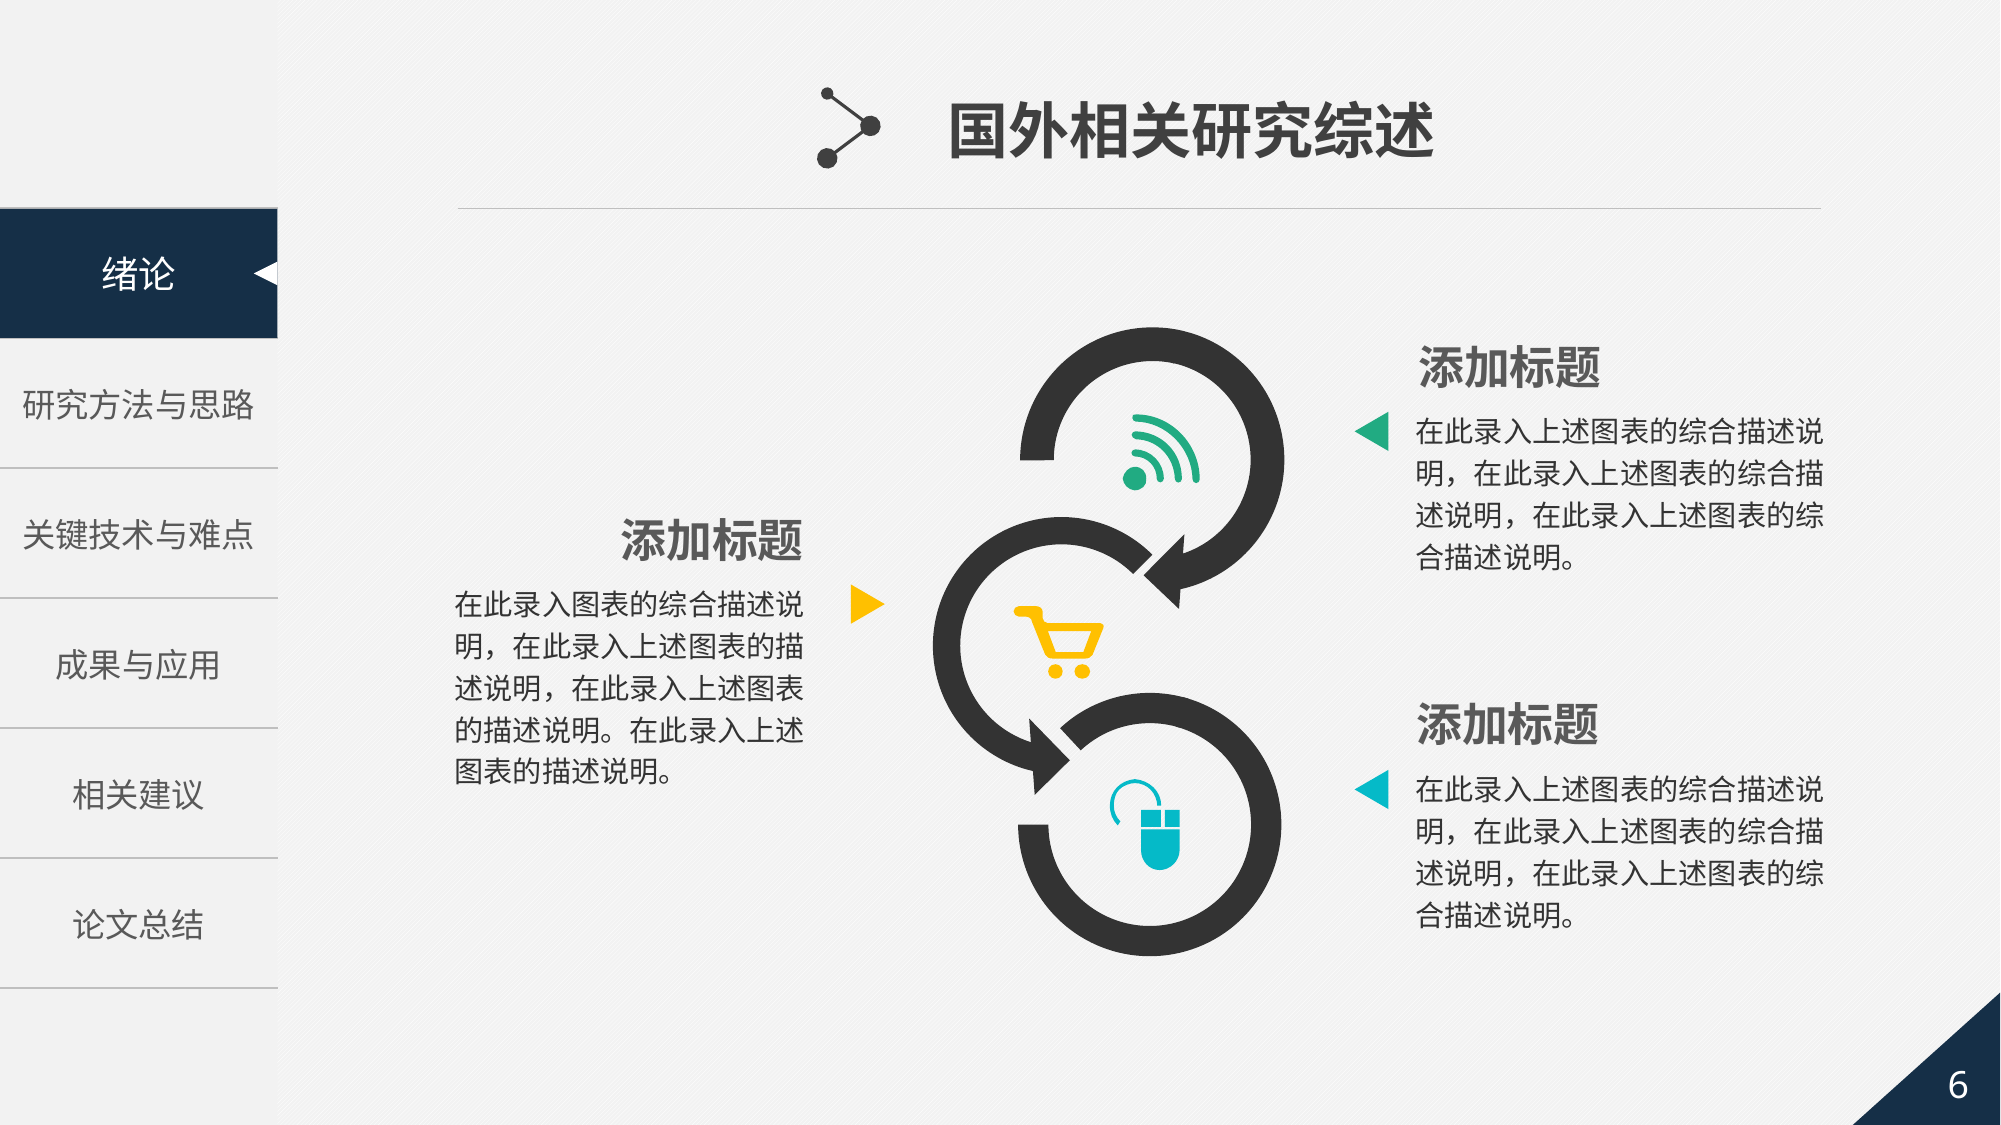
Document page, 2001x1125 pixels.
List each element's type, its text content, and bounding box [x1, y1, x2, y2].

text_box [1019, 326, 1186, 462]
text_box [1354, 411, 1389, 452]
text_box [1354, 769, 1389, 810]
text_box 添加标题 [1401, 688, 1615, 757]
text_box 添加标题 [605, 504, 819, 571]
text_box [1142, 330, 1286, 612]
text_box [827, 93, 871, 159]
text_box [1060, 692, 1183, 751]
text_box 添加标题 [1403, 330, 1617, 398]
text_box 在此录入上述图表的综合描述说明，在此录入上述图表的综合描述说明，在此录入上述图表的综合描述说明。 [1400, 757, 1864, 940]
text_box [850, 584, 885, 624]
text_box [932, 517, 1153, 795]
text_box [1108, 416, 1203, 500]
text_box 在此录入图表的综合描述说明，在此录入上述图表的描述说明，在此录入上述图表的描述说明。在此录入上述图表的描述说明。 [439, 571, 841, 797]
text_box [1109, 779, 1180, 871]
text_box 国外相关研究综述 [932, 84, 1451, 173]
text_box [1013, 606, 1105, 679]
text_box 在此录入上述图表的综合描述说明，在此录入上述图表的综合描述说明，在此录入上述图表的综合描述说明。 [1400, 398, 1864, 582]
text_box [1018, 697, 1282, 957]
